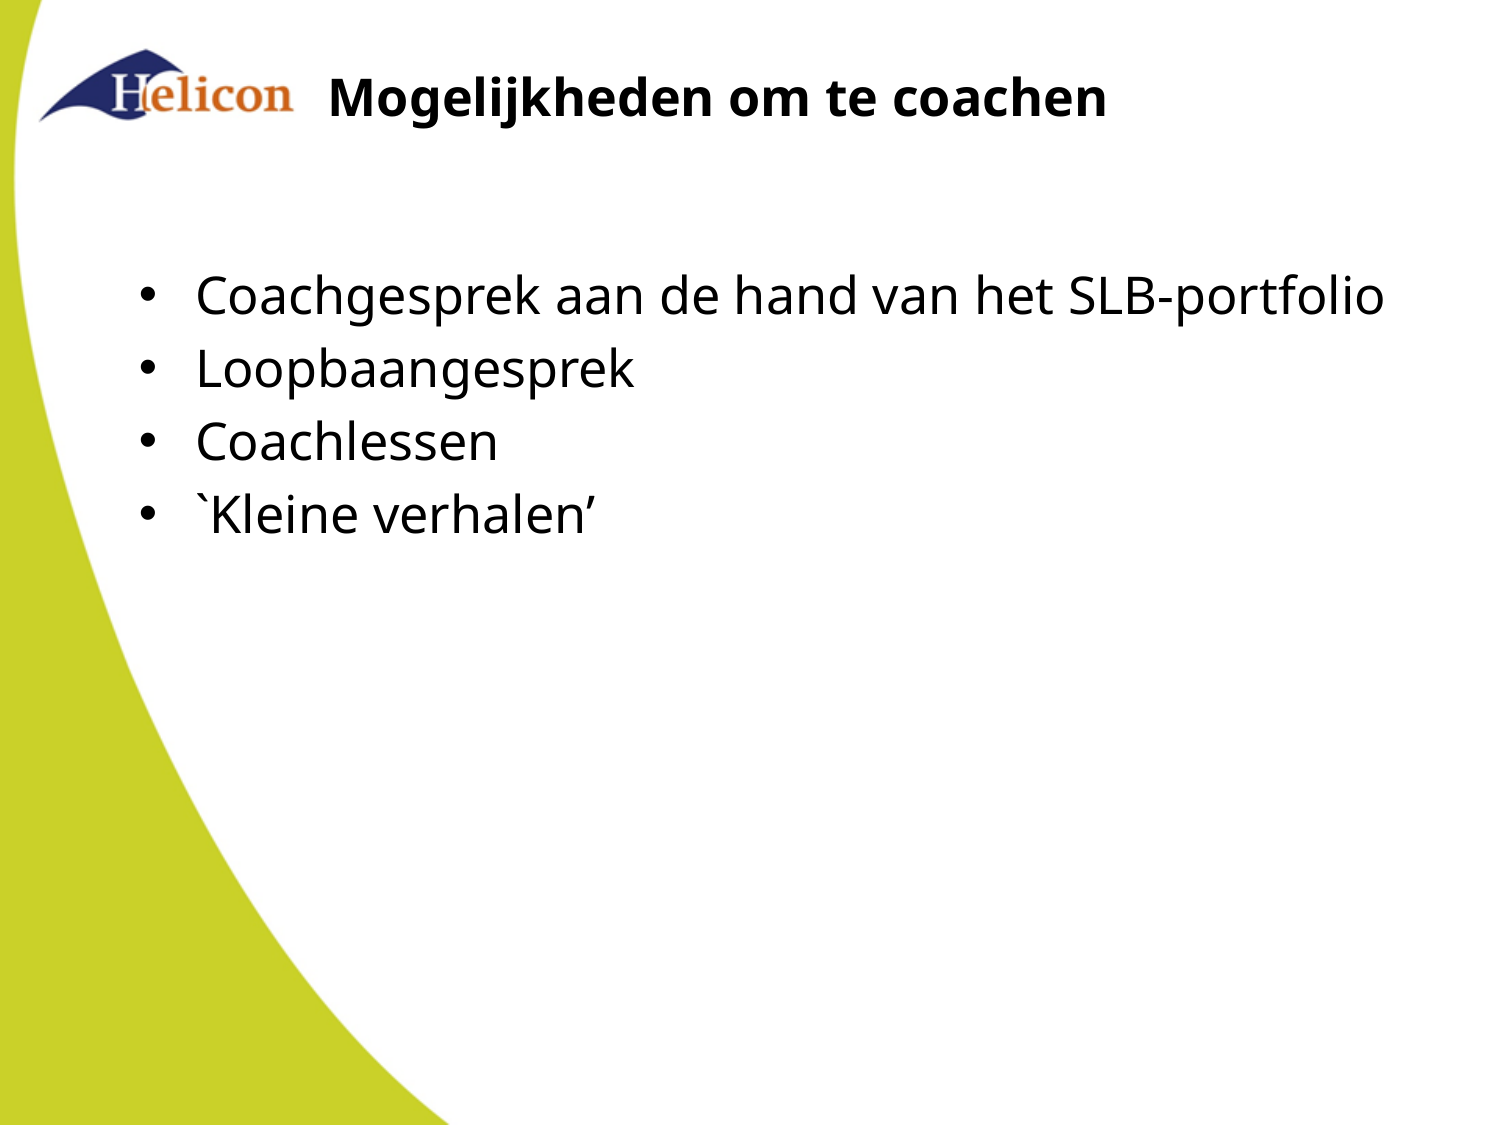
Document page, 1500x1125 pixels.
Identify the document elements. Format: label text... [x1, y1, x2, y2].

list Coachgesprek aan de hand van het SLB-portfolio Loopbaangesprek Coachlessen `Kleine verhalen’ [123, 255, 1425, 1064]
picture [0, 0, 1500, 1125]
text_box Mogelijkheden om te coachen [312, 42, 1424, 149]
